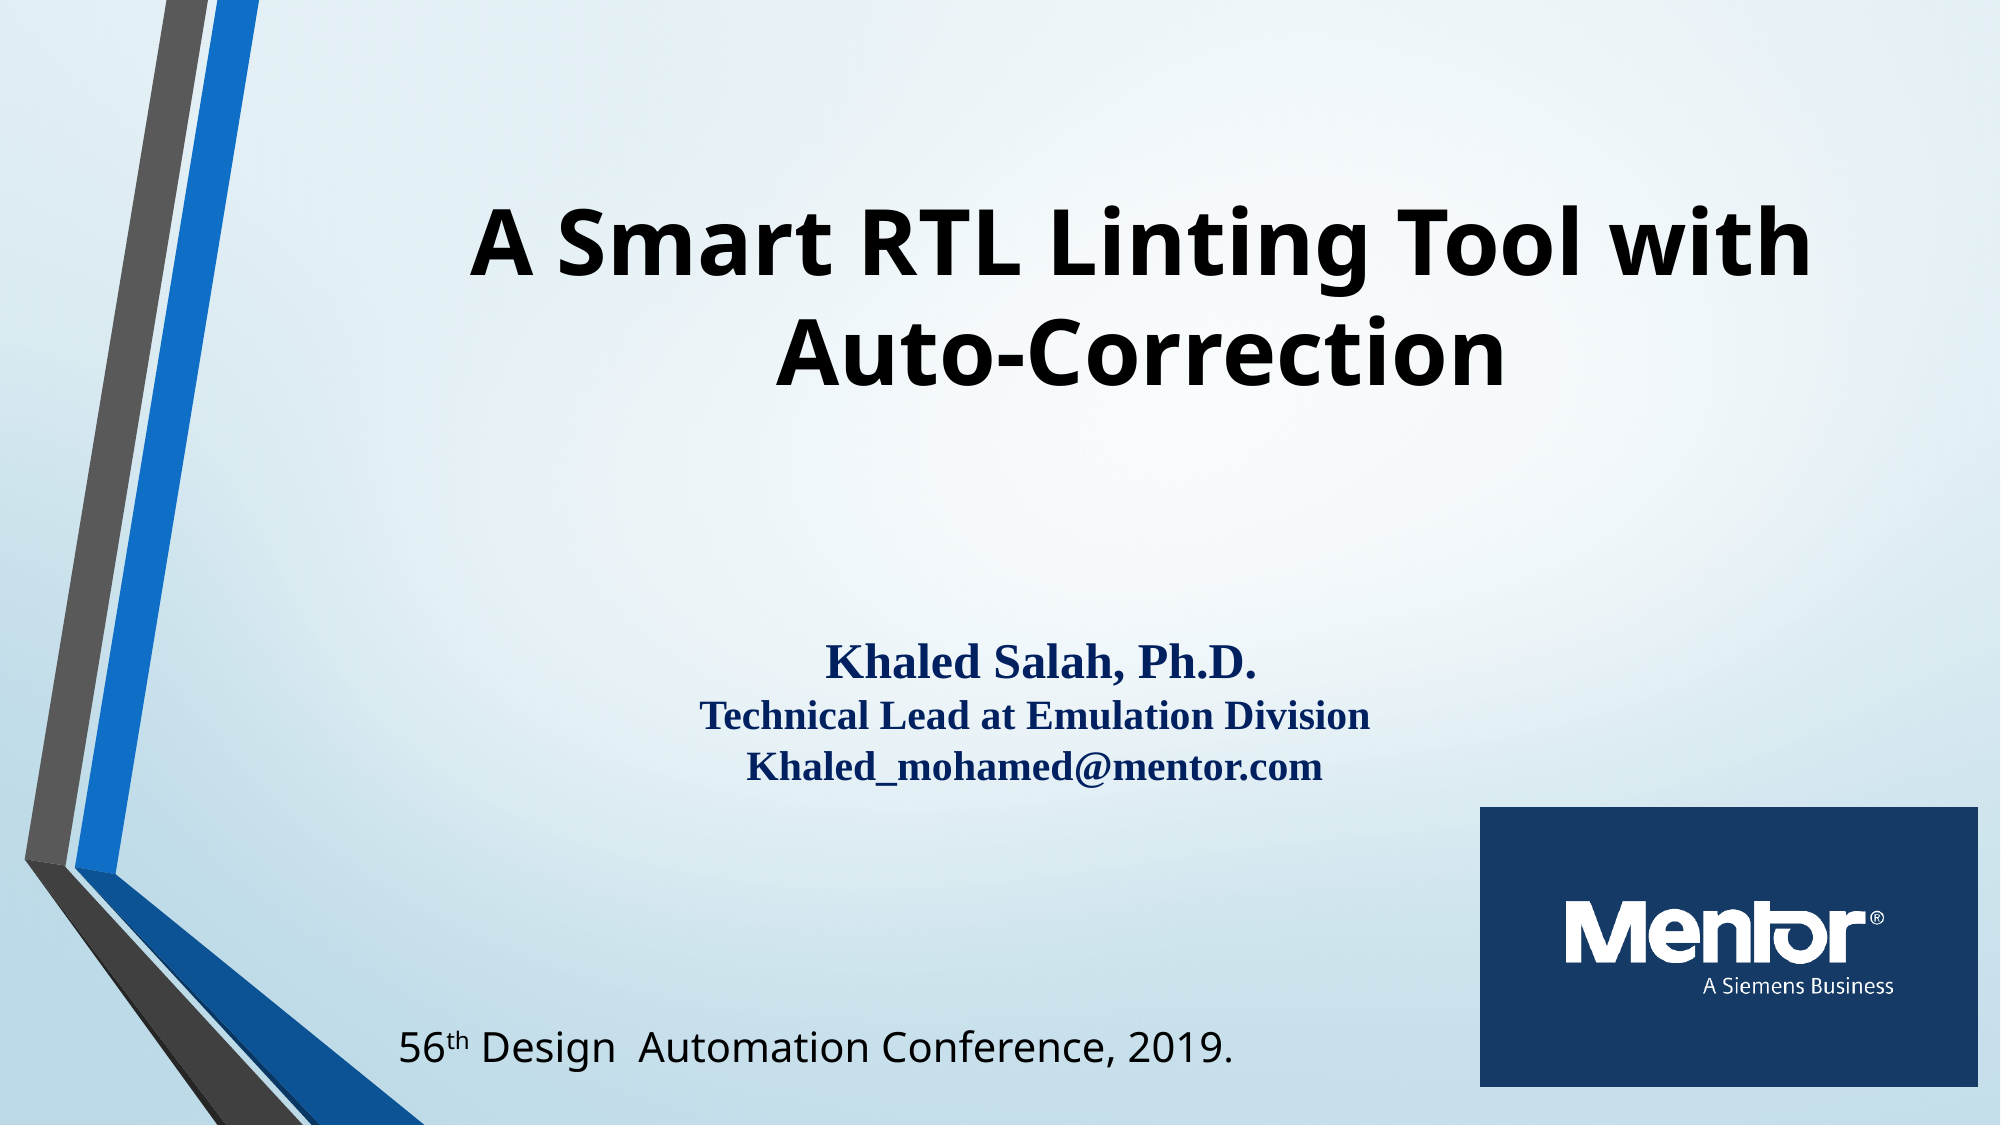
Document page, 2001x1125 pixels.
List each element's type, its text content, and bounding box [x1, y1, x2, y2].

text_box A Smart RTL Linting Tool with Auto-Correction [411, 55, 1874, 533]
text_box Khaled Salah, Ph.D. Technical Lead at Emulation Division Khaled_mohamed@mentor.com [619, 620, 1452, 916]
picture [1480, 807, 1978, 1087]
text_box 56th Design Automation Conference, 2019. [383, 1012, 1249, 1078]
